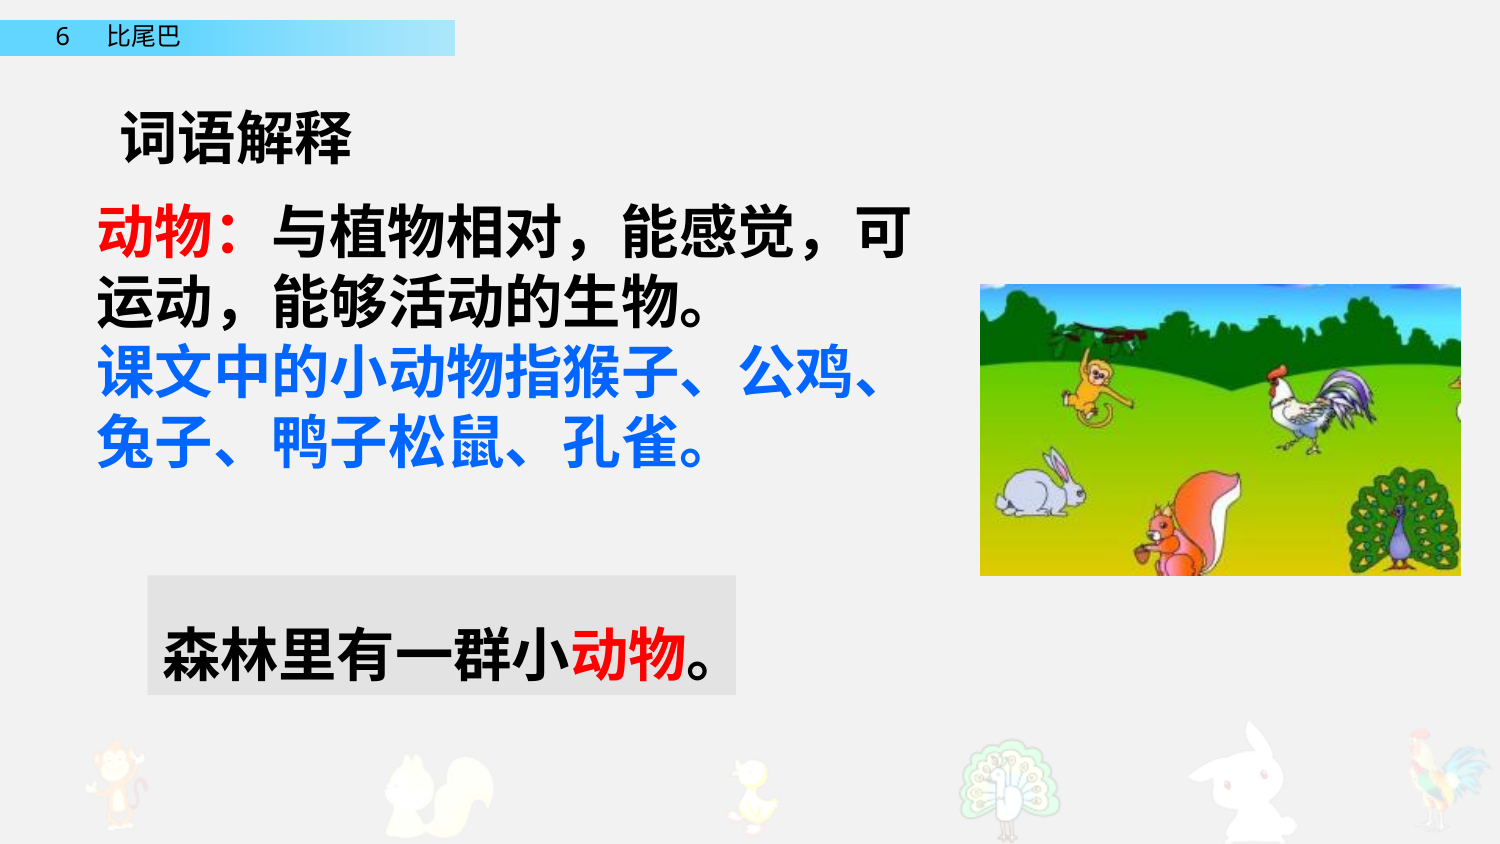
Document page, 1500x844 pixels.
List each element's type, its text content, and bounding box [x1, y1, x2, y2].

text_box 动物：与植物相对，能感觉，可运动，能够活动的生物。 课文中的小动物指猴子、公鸡、兔子、鸭子松鼠、孔雀。 [82, 187, 951, 483]
text_box 词语解释 [108, 95, 428, 178]
text_box 森林里有一群小动物。 [147, 575, 736, 696]
picture [980, 284, 1461, 576]
